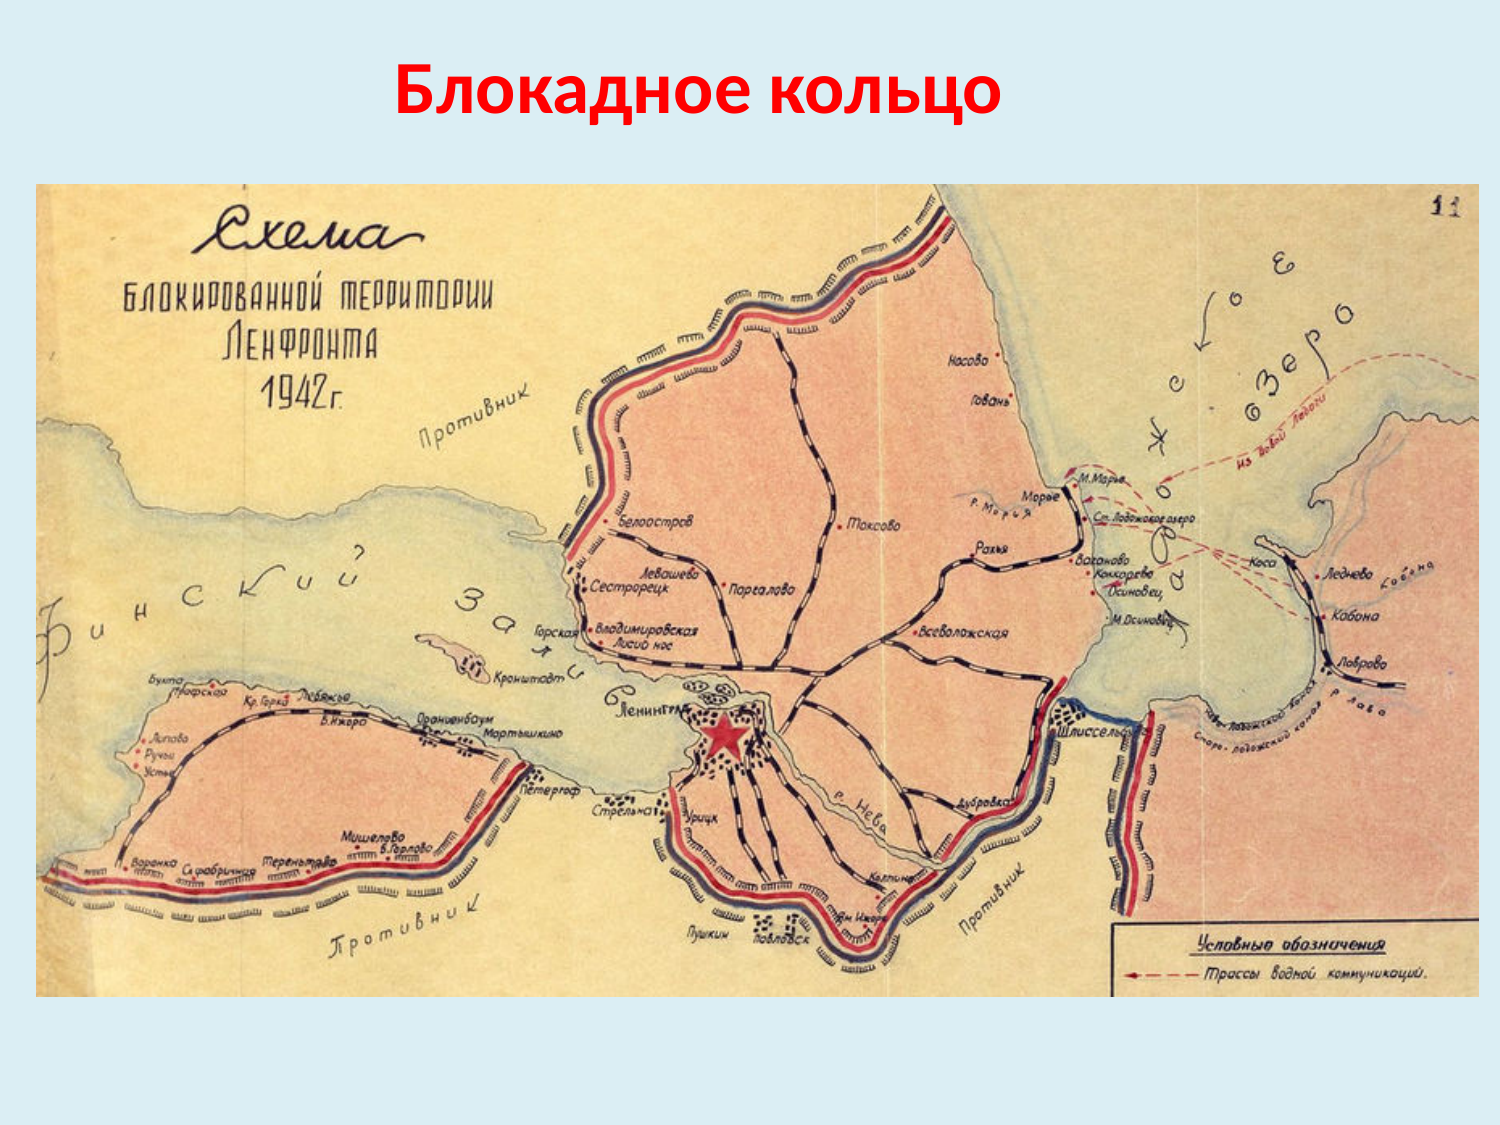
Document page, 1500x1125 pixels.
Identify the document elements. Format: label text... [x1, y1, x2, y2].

text_box Блокадное кольцо [379, 30, 1019, 136]
picture [36, 184, 1480, 997]
